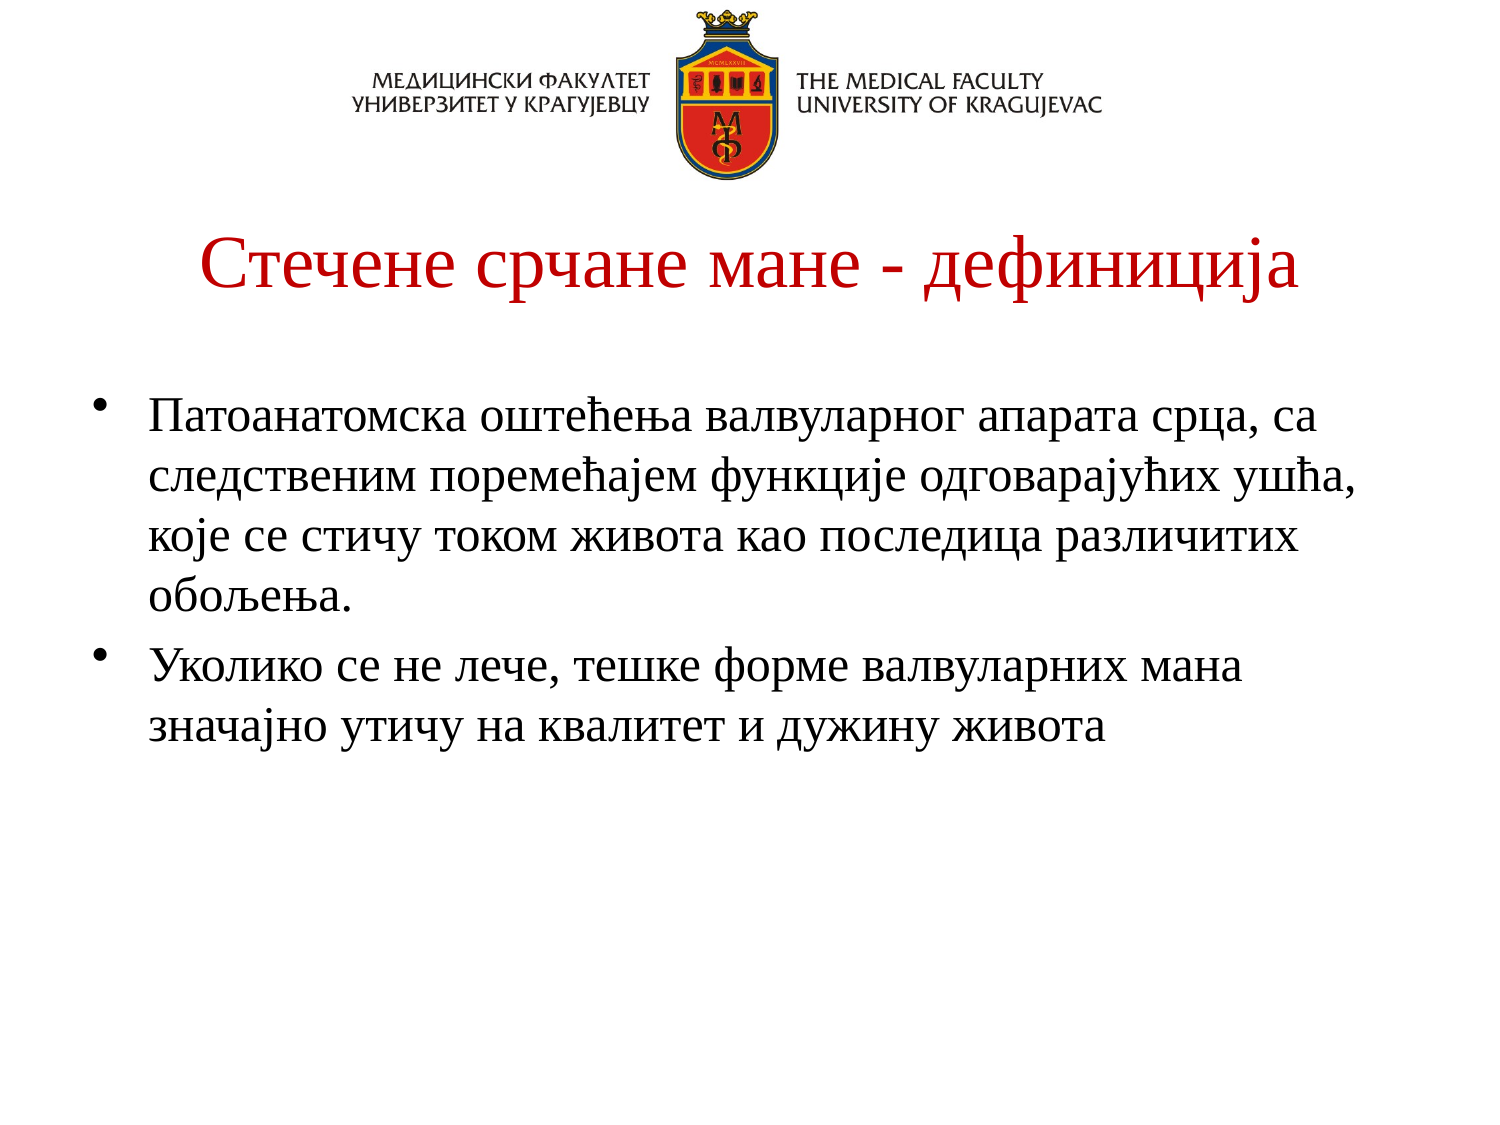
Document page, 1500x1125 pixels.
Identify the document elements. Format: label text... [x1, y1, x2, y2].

picture [328, 0, 1125, 187]
title Стечене срчане мане - дефиниција [75, 187, 1425, 329]
list Патоанатомска оштећења валвуларног апарата срца, са следственим поремећајем функције одговарајућих ушћа, које се стичу током живота као последица различитих обољења. Уколико се не лече, тешке форме валвуларних мана значајно утичу на квалитет и дужину живота [76, 373, 1412, 901]
